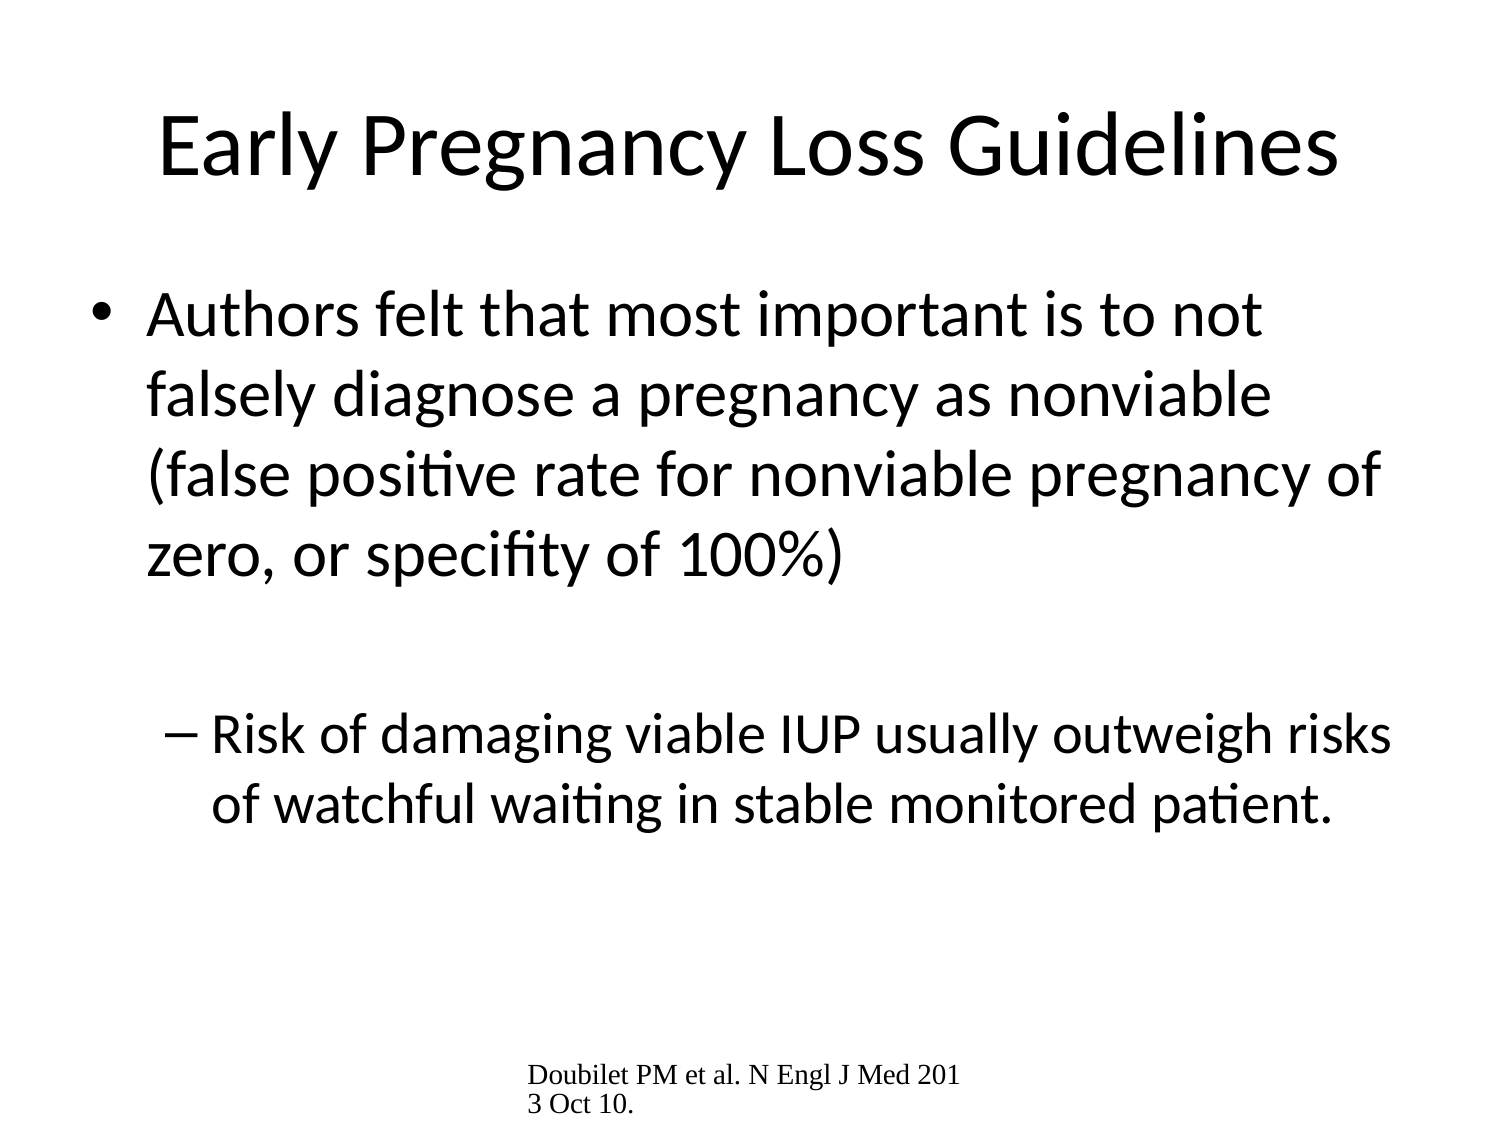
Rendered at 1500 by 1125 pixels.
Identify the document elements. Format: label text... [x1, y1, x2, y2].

title Early Pregnancy Loss Guidelines [75, 45, 1425, 233]
list Authors felt that most important is to not falsely diagnose a pregnancy as nonviable (false positive rate for nonviable pregnancy of zero, or specifity of 100%) Risk of damaging viable IUP usually outweigh risks of watchful waiting in stable monitored patient. [75, 262, 1425, 1005]
footer Doubilet PM et al. N Engl J Med 2013 Oct 10. [512, 1042, 988, 1103]
